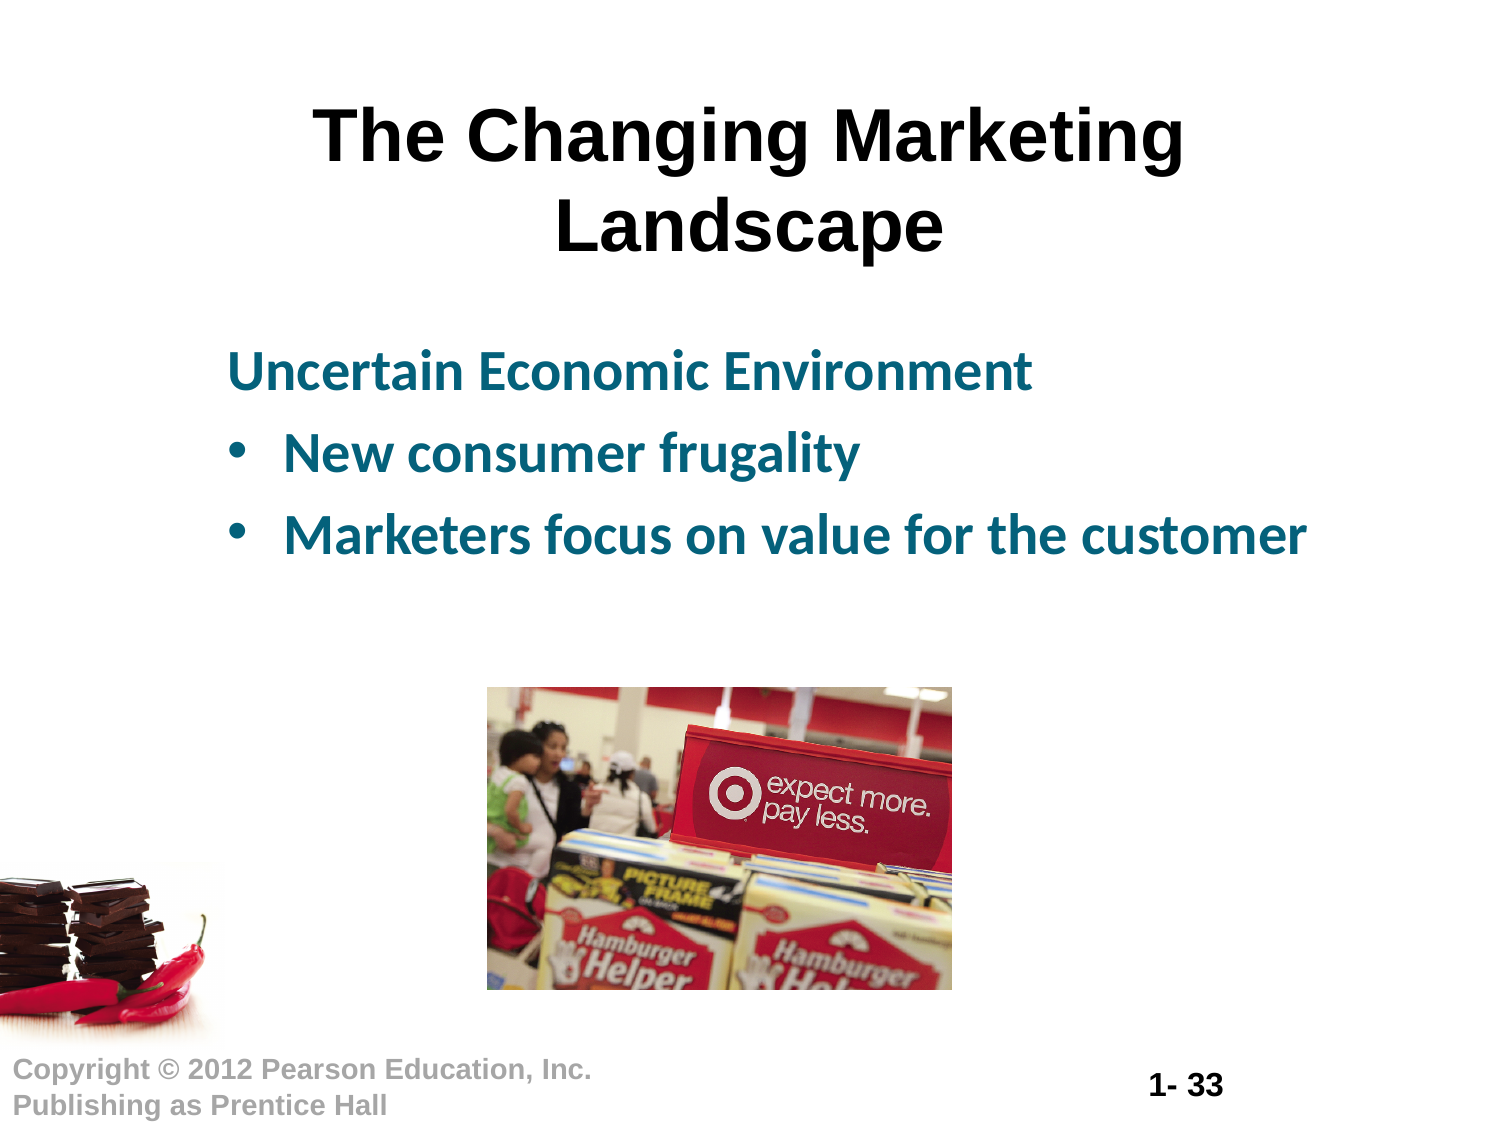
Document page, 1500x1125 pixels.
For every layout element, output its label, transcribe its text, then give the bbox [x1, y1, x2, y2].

picture [0, 862, 225, 1050]
picture [487, 687, 952, 990]
list Uncertain Economic Environment New consumer frugality Marketers focus on value for the customer [212, 324, 1338, 601]
title The Changing Marketing Landscape [112, 37, 1388, 226]
